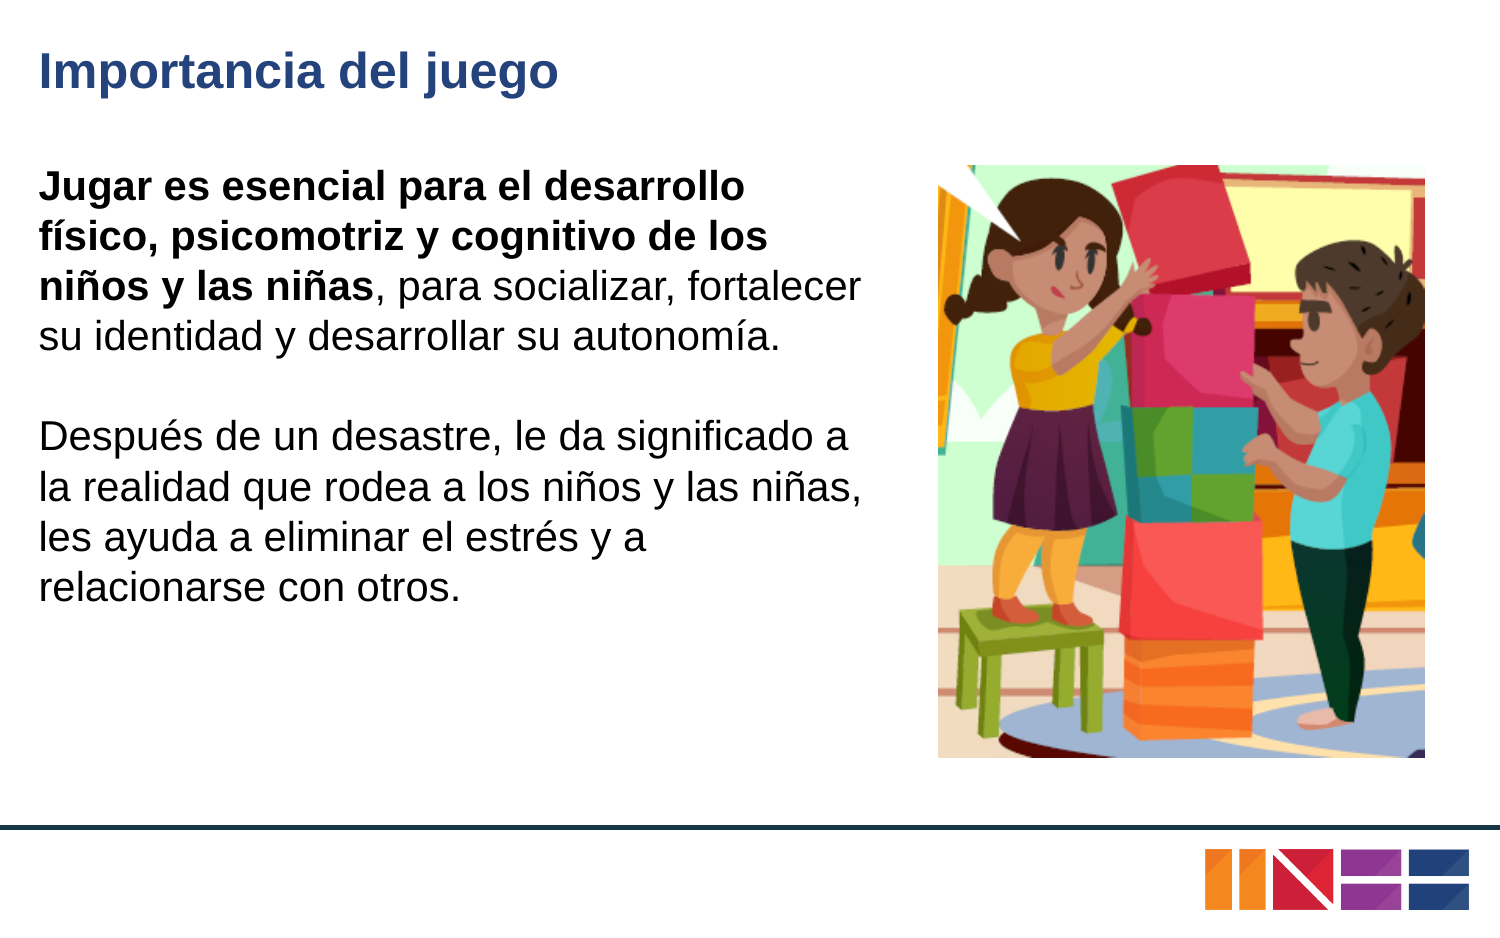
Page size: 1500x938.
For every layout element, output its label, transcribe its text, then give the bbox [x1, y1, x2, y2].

title Importancia del juego [23, 23, 1468, 121]
picture [1205, 849, 1469, 910]
picture [938, 164, 1425, 758]
list Jugar es esencial para el desarrollo físico, psicomotriz y cognitivo de los niños y las niñas, para socializar, fortalecer su identidad y desarrollar su autonomía. Después de un desastre, le da significado a la realidad que rodea a los niños y las niñas, les ayuda a eliminar el estrés y a relacionarse con otros. [23, 143, 887, 779]
